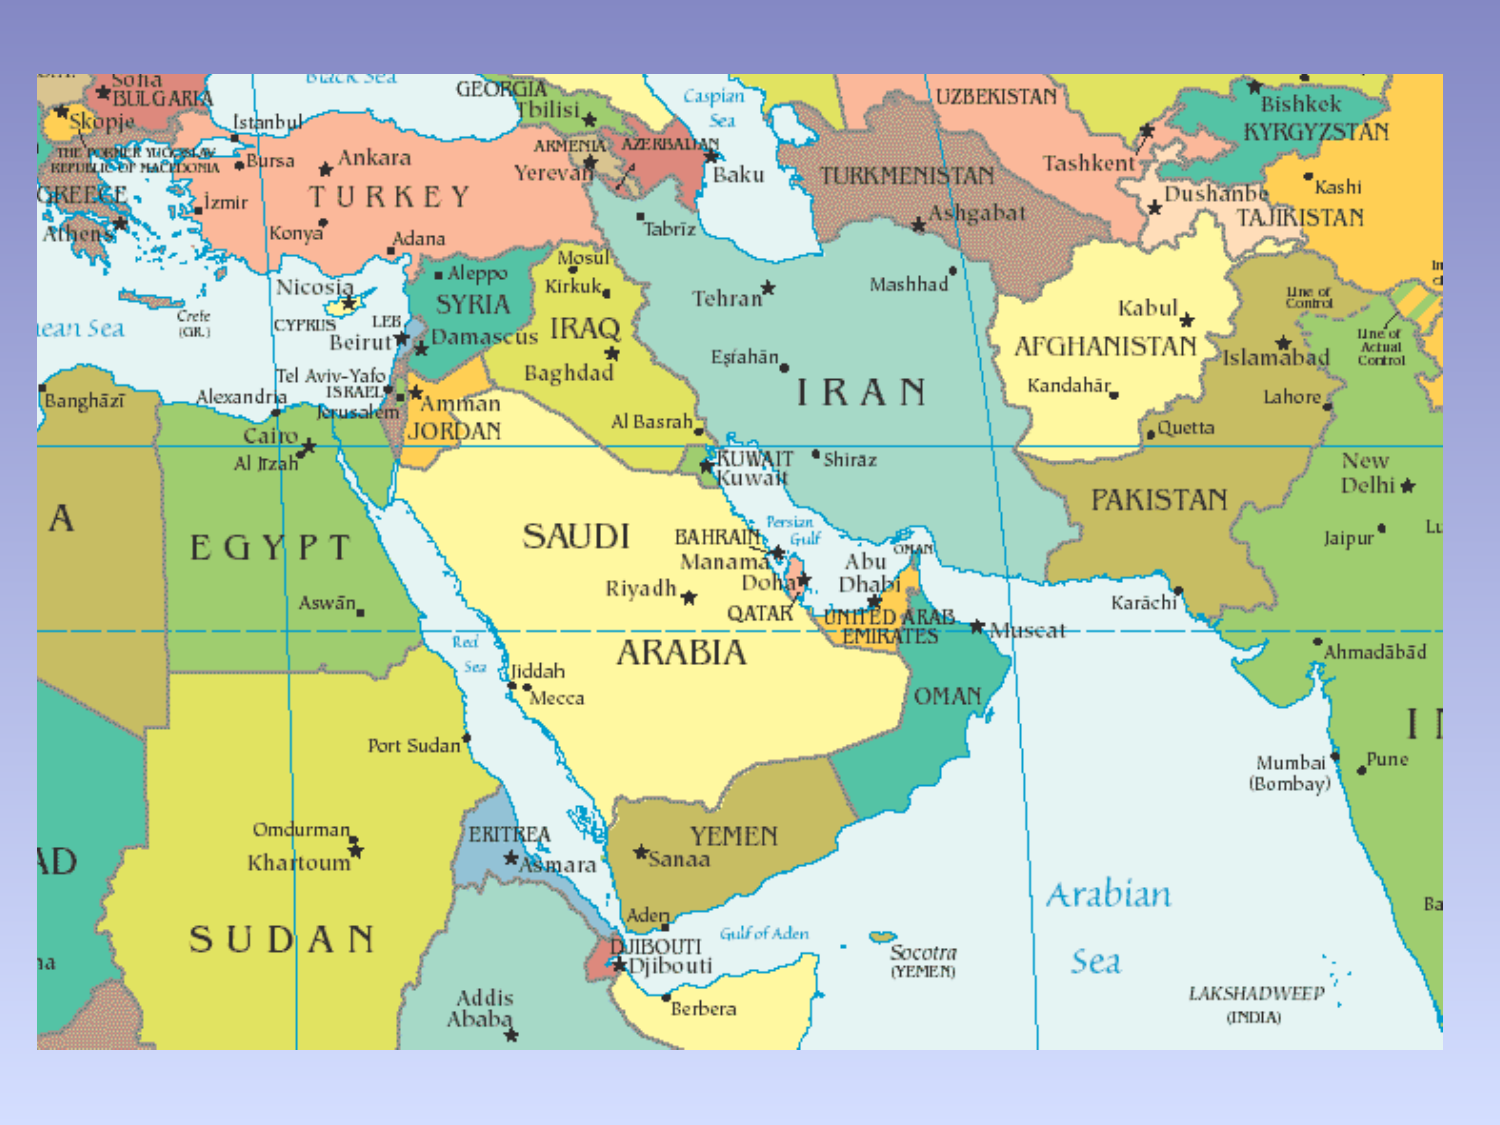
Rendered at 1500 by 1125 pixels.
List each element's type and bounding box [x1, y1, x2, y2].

picture [37, 74, 1444, 1051]
